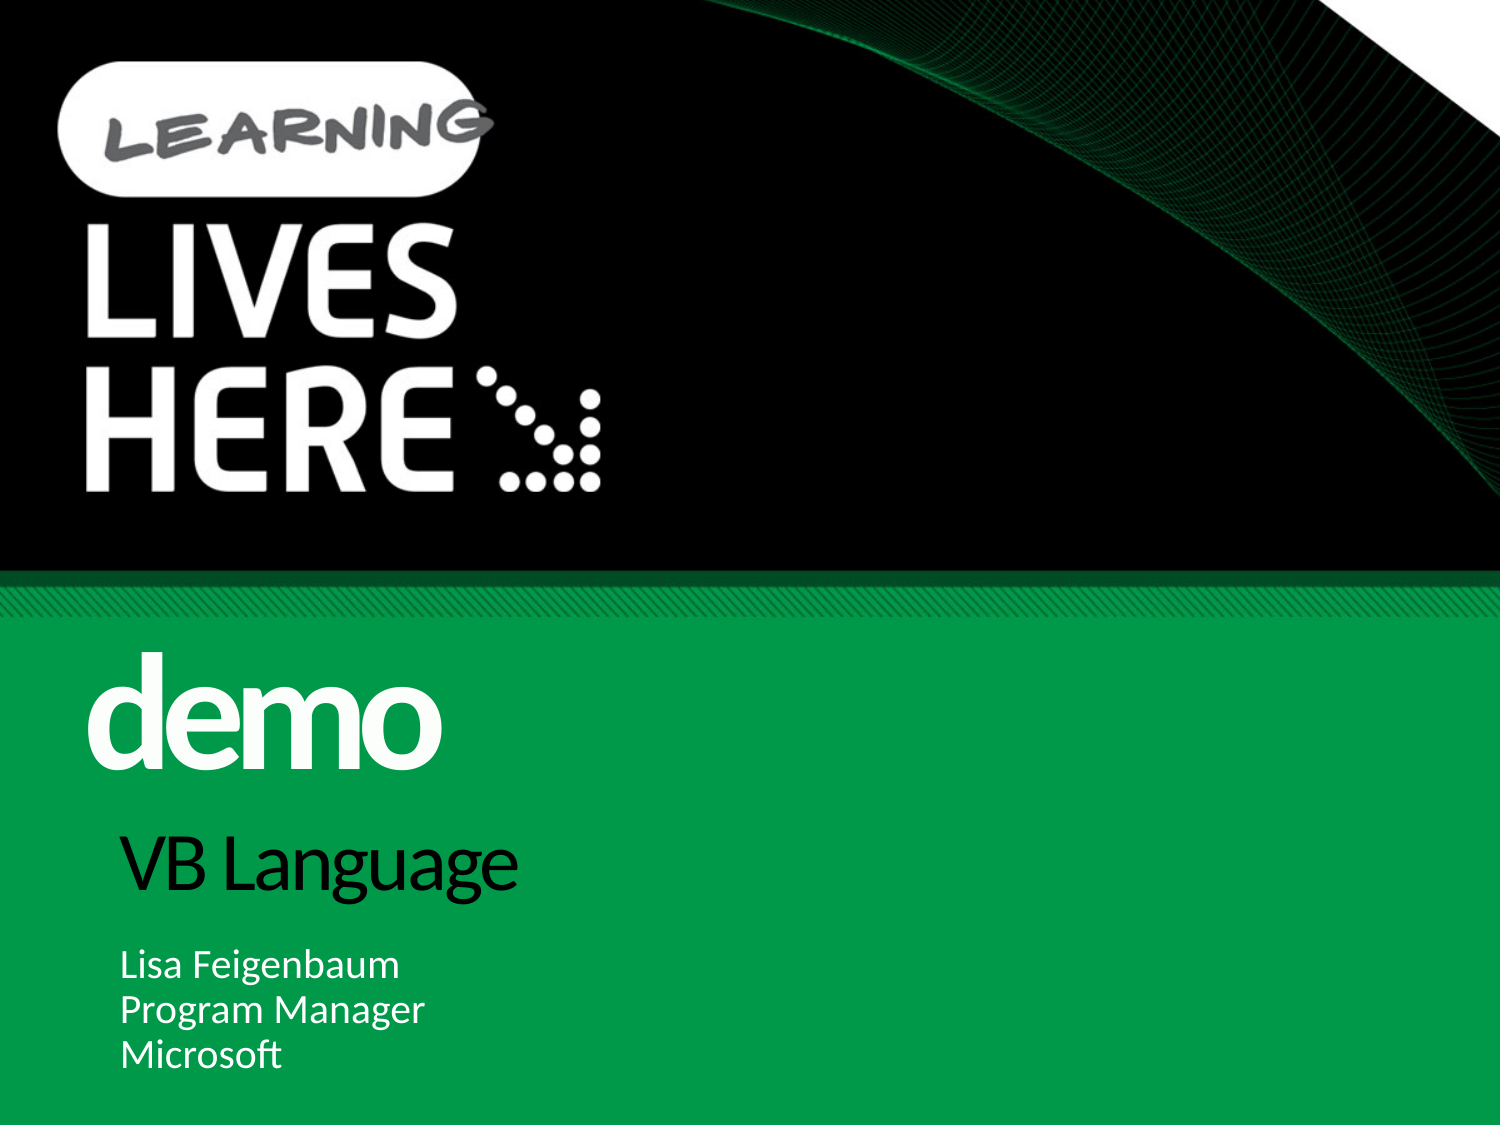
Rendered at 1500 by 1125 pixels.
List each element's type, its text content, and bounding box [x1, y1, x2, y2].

list demo [83, 625, 1344, 800]
subtitle Lisa Feigenbaum Program Manager Microsoft [119, 942, 1236, 1019]
title VB Language [119, 818, 1375, 943]
picture [0, 0, 1500, 1125]
